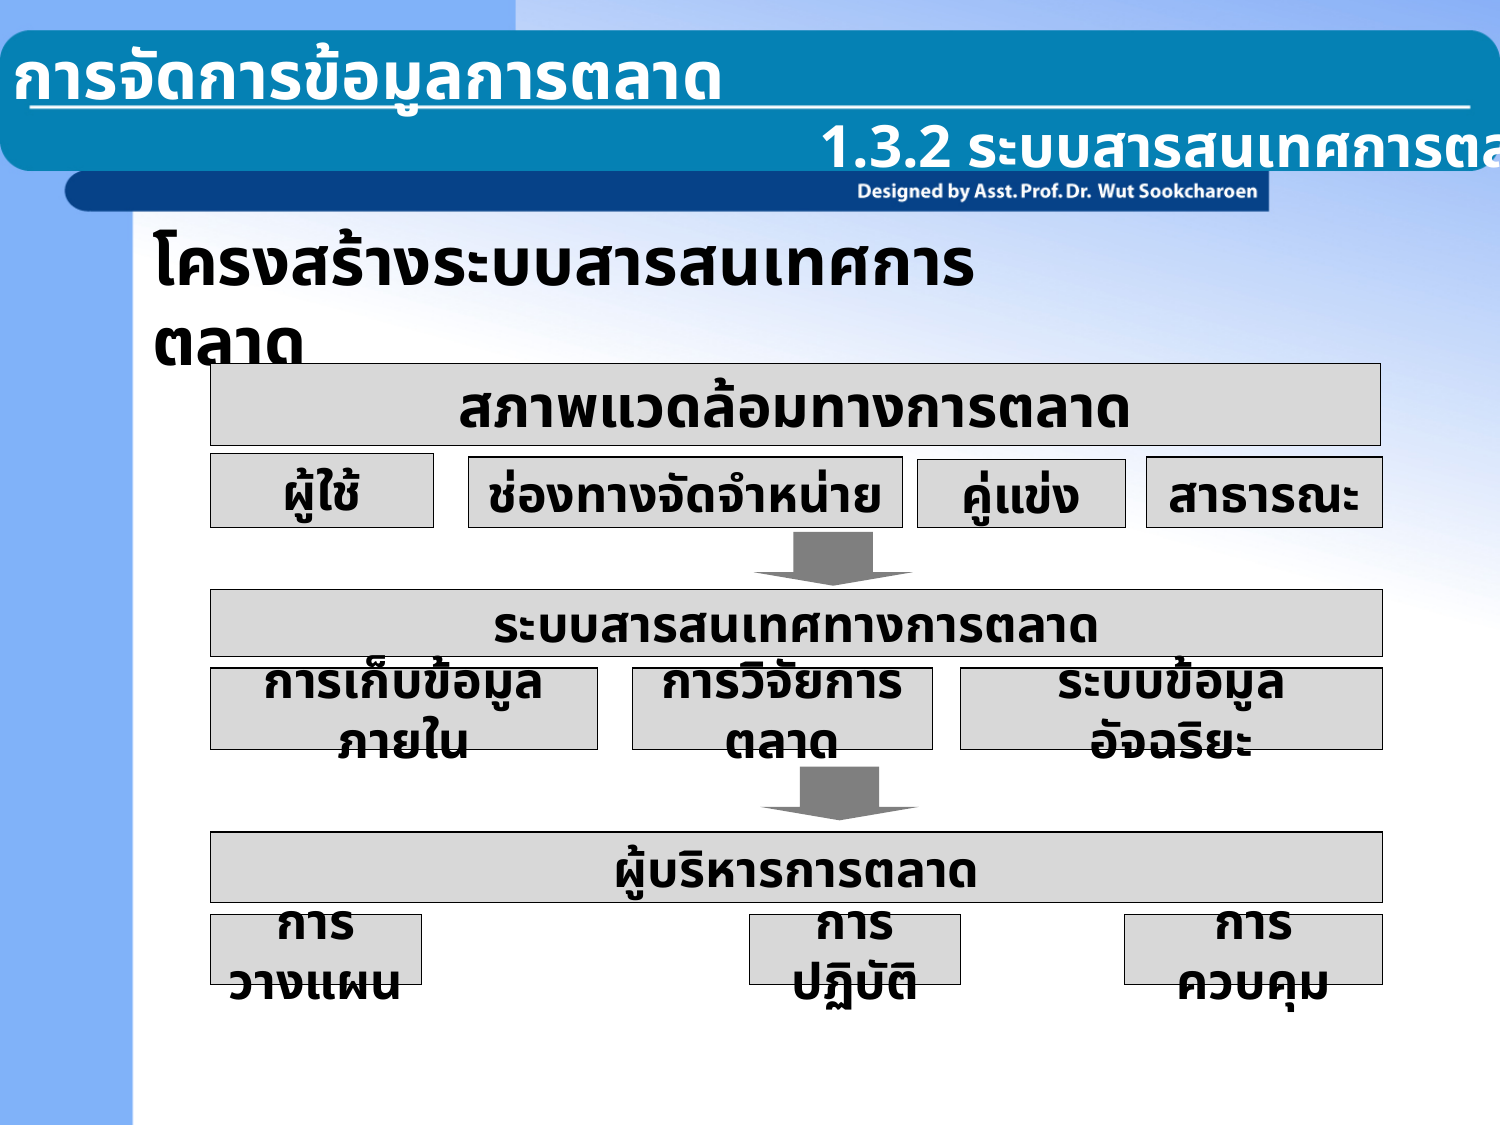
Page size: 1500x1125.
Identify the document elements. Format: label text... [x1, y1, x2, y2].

text_box ช่องทางจัดจำหน่าย [468, 457, 903, 528]
text_box ผู้ใช้ [210, 453, 434, 528]
text_box ระบบข้อมูลอัจฉริยะ [960, 667, 1383, 750]
text_box 1.3.2 ระบบสารสนเทศการตลาด [804, 101, 1500, 187]
text_box การเก็บข้อมูลภายใน [210, 667, 598, 750]
text_box 1.3 การจัดการข้อมูลการตลาด [0, 25, 740, 121]
text_box โครงสร้างระบบสารสนเทศการตลาด [152, 210, 1010, 280]
text_box การวิจัยการตลาด [632, 667, 933, 750]
text_box การควบคุม [1124, 914, 1383, 985]
text_box [753, 531, 913, 586]
text_box คู่แข่ง [917, 459, 1126, 528]
text_box การปฏิบัติ [749, 914, 961, 985]
picture [0, 0, 1500, 53]
picture [0, 149, 1500, 1125]
text_box สภาพแวดล้อมทางการตลาด [210, 363, 1381, 446]
text_box ผู้บริหารการตลาด [210, 832, 1383, 903]
text_box ระบบสารสนเทศทางการตลาด [210, 589, 1383, 657]
text_box [760, 766, 919, 821]
text_box การวางแผน [210, 914, 422, 985]
text_box สาธารณะ [1146, 457, 1383, 528]
